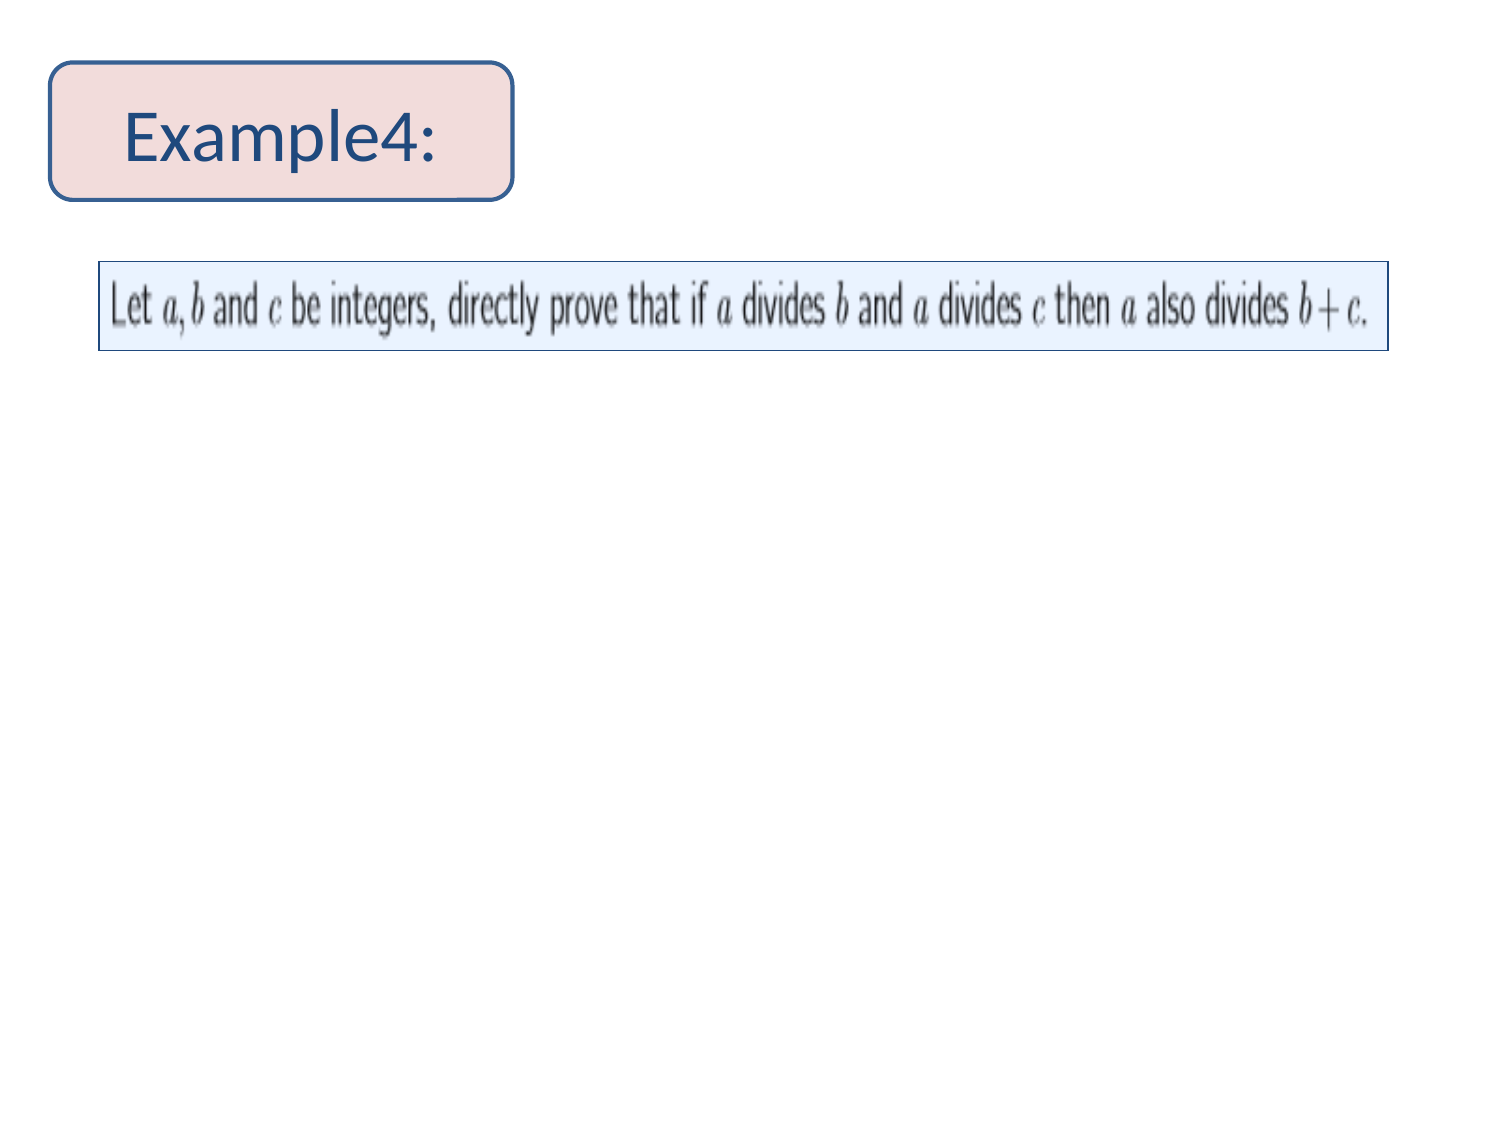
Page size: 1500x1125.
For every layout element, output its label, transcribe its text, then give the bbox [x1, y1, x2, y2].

text_box Example4: [47, 60, 515, 202]
picture [99, 262, 1388, 351]
